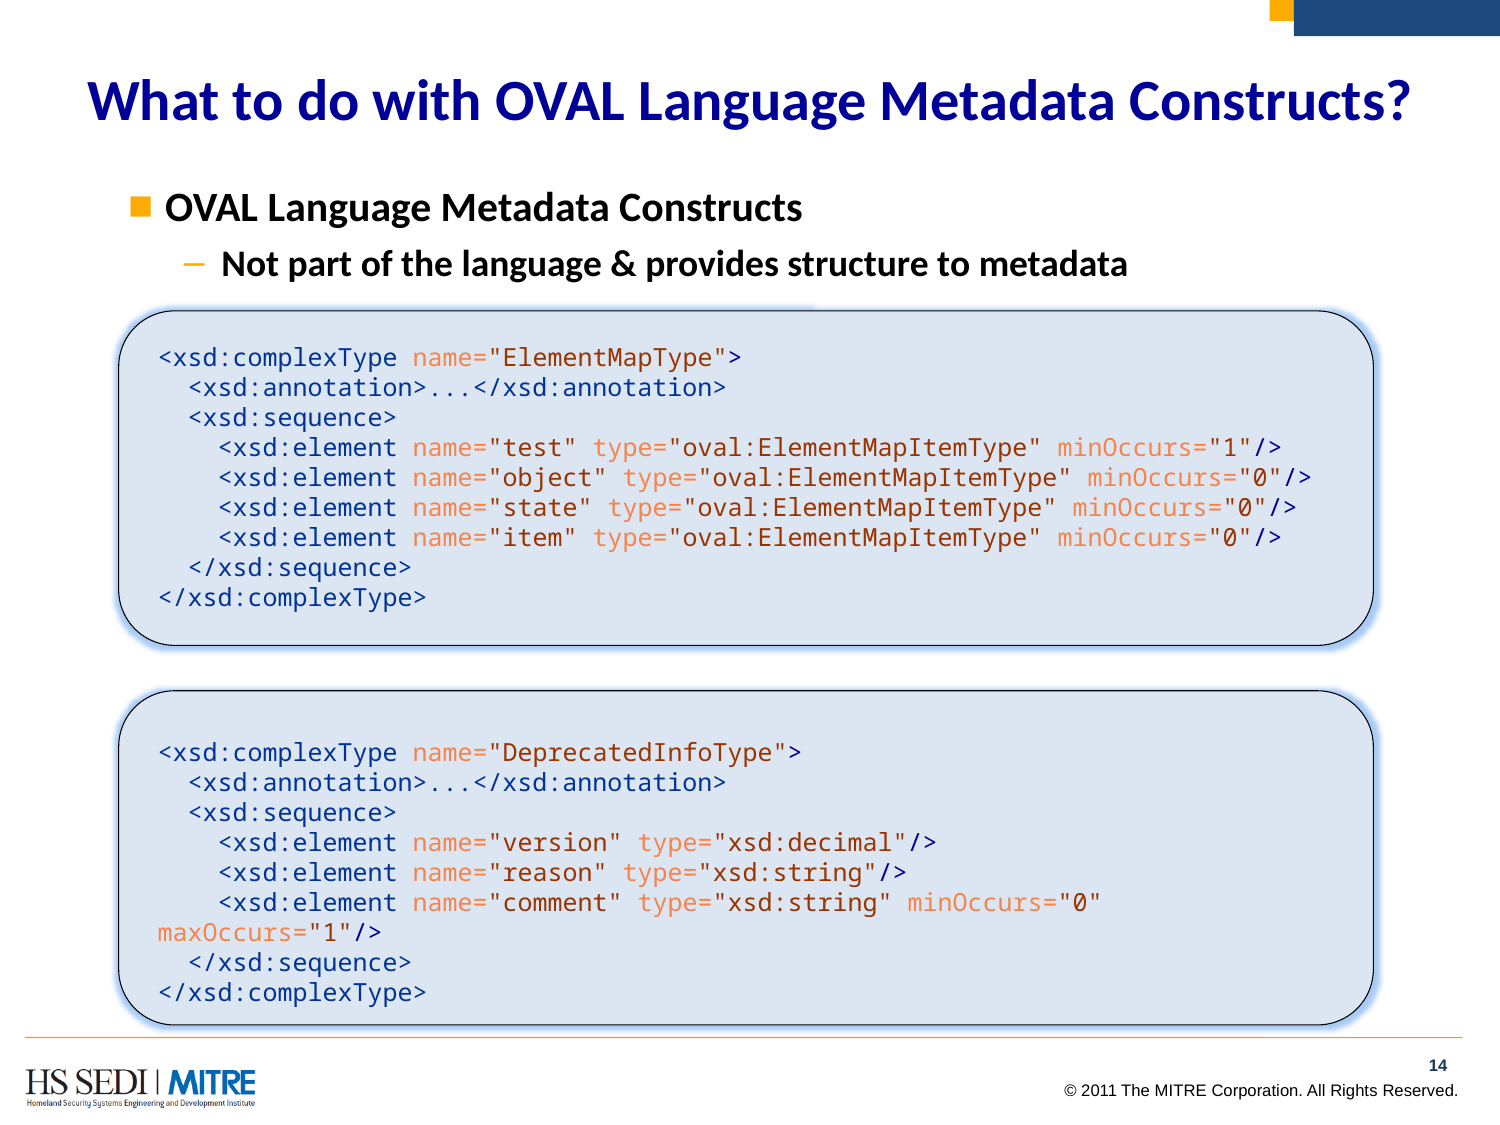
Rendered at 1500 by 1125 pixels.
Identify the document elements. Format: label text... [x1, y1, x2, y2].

title What to do with OVAL Language Metadata Constructs? [43, 62, 1457, 151]
slide_number 13 [1374, 1049, 1463, 1076]
picture [20, 1058, 271, 1122]
text_box [118, 690, 1374, 1025]
list OVAL Language Metadata Constructs Not part of the language & provides structure to metadata [112, 180, 1387, 1024]
text_box <xsd:complexType name="ElementMapType"> <xsd:annotation>...</xsd:annotation> <xsd:sequence> <xsd:element name="test" type="oval:ElementMapItemType" minOccurs="1"/> <xsd:element name="object" type="oval:ElementMapItemType" minOccurs="0"/> <xsd:element name="state" type="oval:ElementMapItemType" minOccurs="0"/> <xsd:element name="item" type="oval:ElementMapItemType" minOccurs="0"/> </xsd:sequence> </xsd:complexType> [142, 334, 1500, 619]
text_box <xsd:complexType name="DeprecatedInfoType"> <xsd:annotation>...</xsd:annotation> <xsd:sequence> <xsd:element name="version" type="xsd:decimal"/> <xsd:element name="reason" type="xsd:string"/> <xsd:element name="comment" type="xsd:string" minOccurs="0" maxOccurs="1"/> </xsd:sequence> </xsd:complexType> [142, 729, 1335, 1014]
